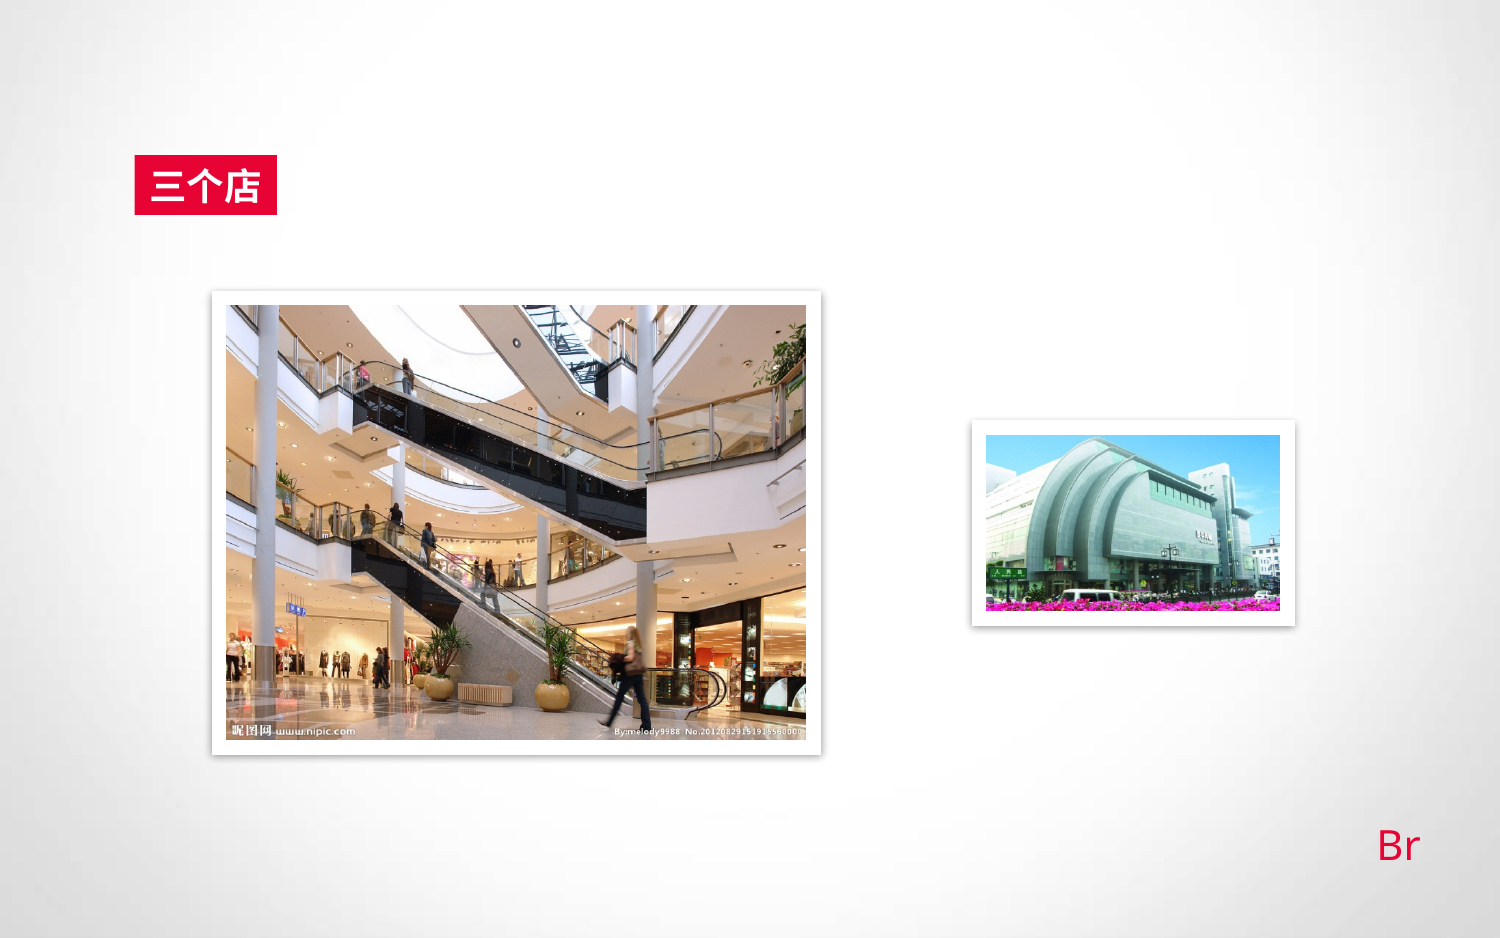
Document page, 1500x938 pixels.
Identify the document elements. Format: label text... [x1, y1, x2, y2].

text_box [225, 304, 1281, 741]
picture [0, 0, 1500, 938]
text_box 三个店 [134, 155, 277, 215]
